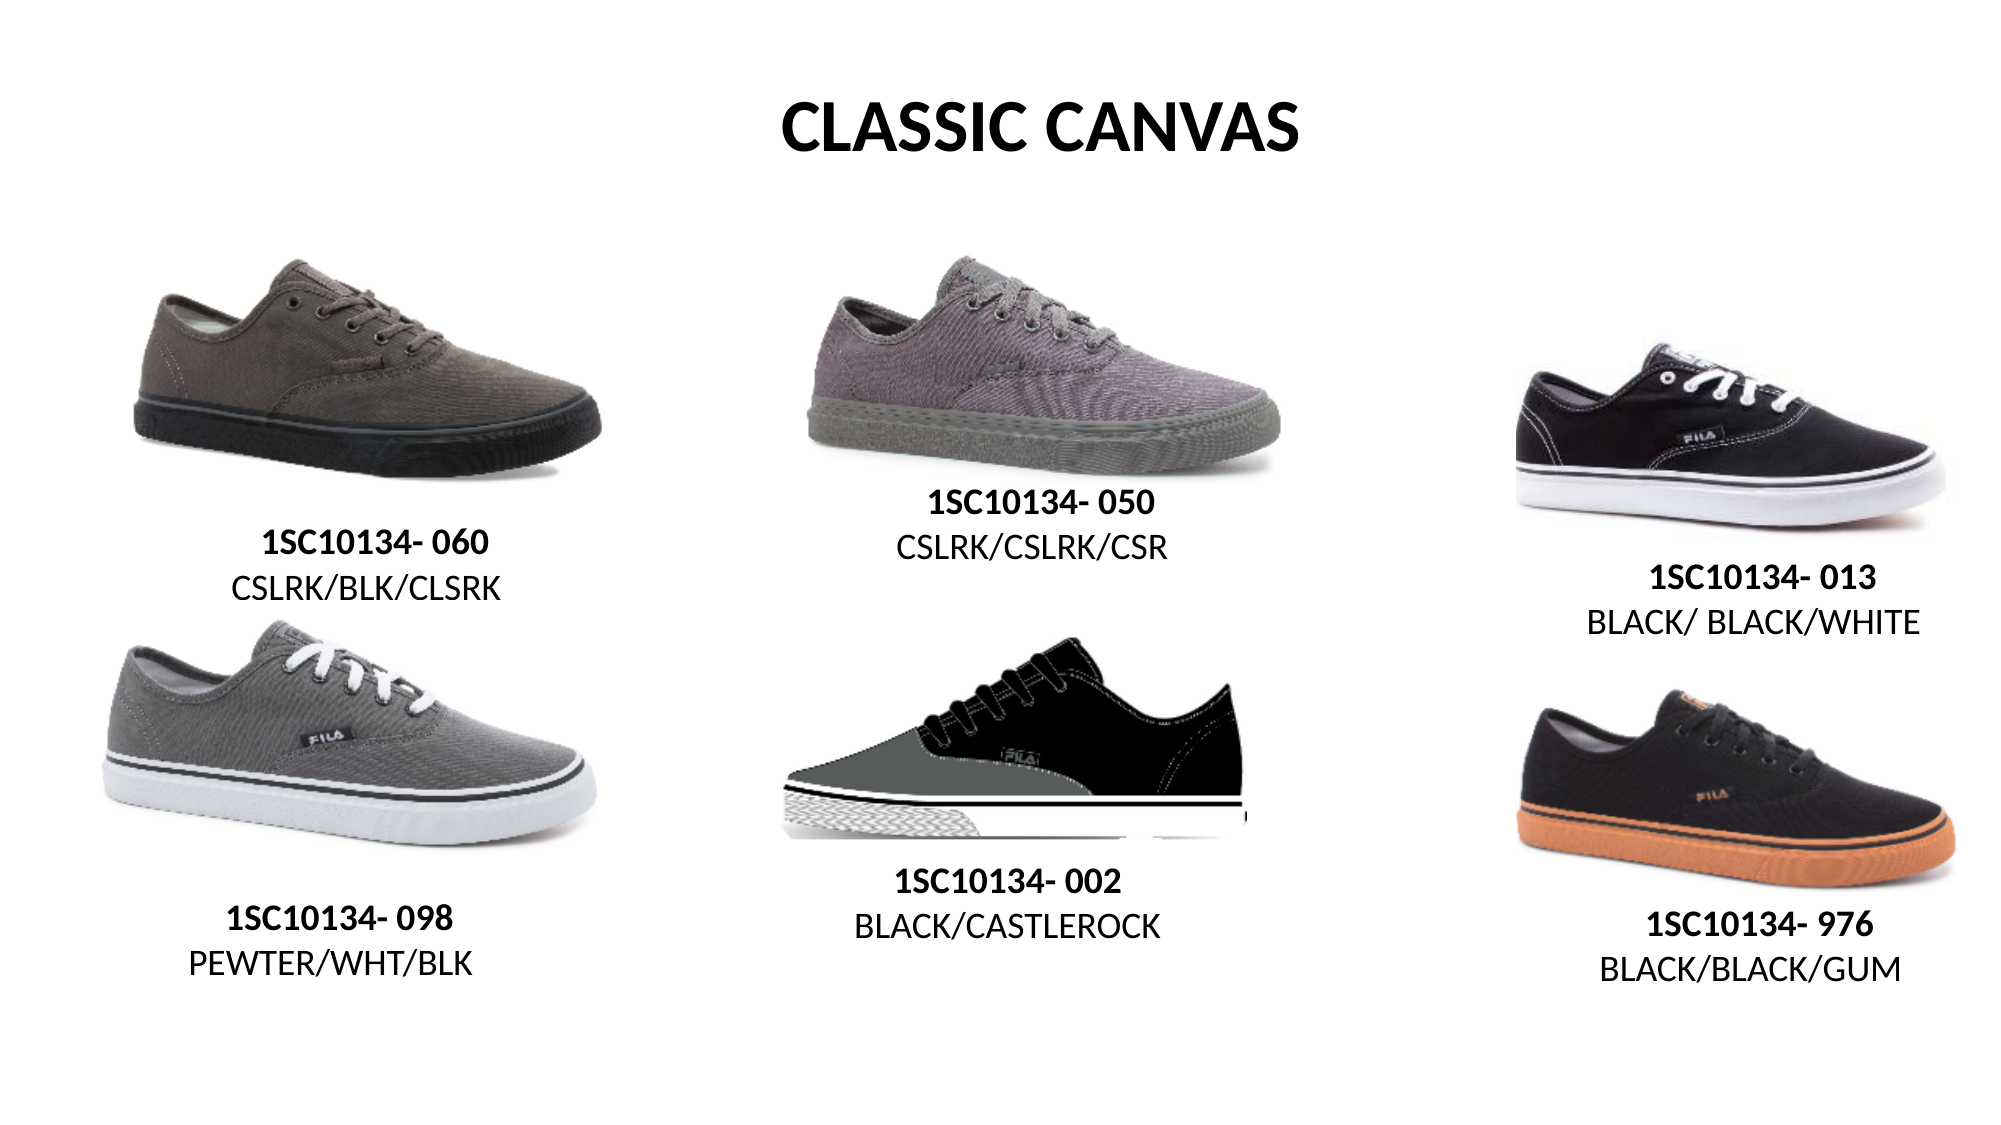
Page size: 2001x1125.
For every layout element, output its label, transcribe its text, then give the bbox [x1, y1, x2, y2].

picture [790, 234, 1288, 484]
text_box CLASSIC CANVAS [674, 68, 1425, 174]
picture [1516, 325, 1967, 538]
text_box 1SC10134- 098 PEWTER/WHT/BLK [173, 885, 506, 990]
picture [86, 600, 608, 859]
text_box 1SC10134- 050 CSLRK/CSLRK/CSR [881, 484, 1201, 574]
text_box 1SC10134- 060 CSLRK/BLK/CLSRK [216, 510, 534, 600]
text_box 1SC10134- 976 BLACK/BLACK/GUM [1584, 892, 1935, 997]
picture [765, 616, 1247, 849]
picture [1503, 666, 1967, 892]
text_box 1SC10134- 002 BLACK/CASTLEROCK [805, 849, 1219, 954]
text_box 1SC10134- 013 BLACK/ BLACK/WHITE [1571, 544, 1953, 650]
picture [120, 233, 613, 484]
